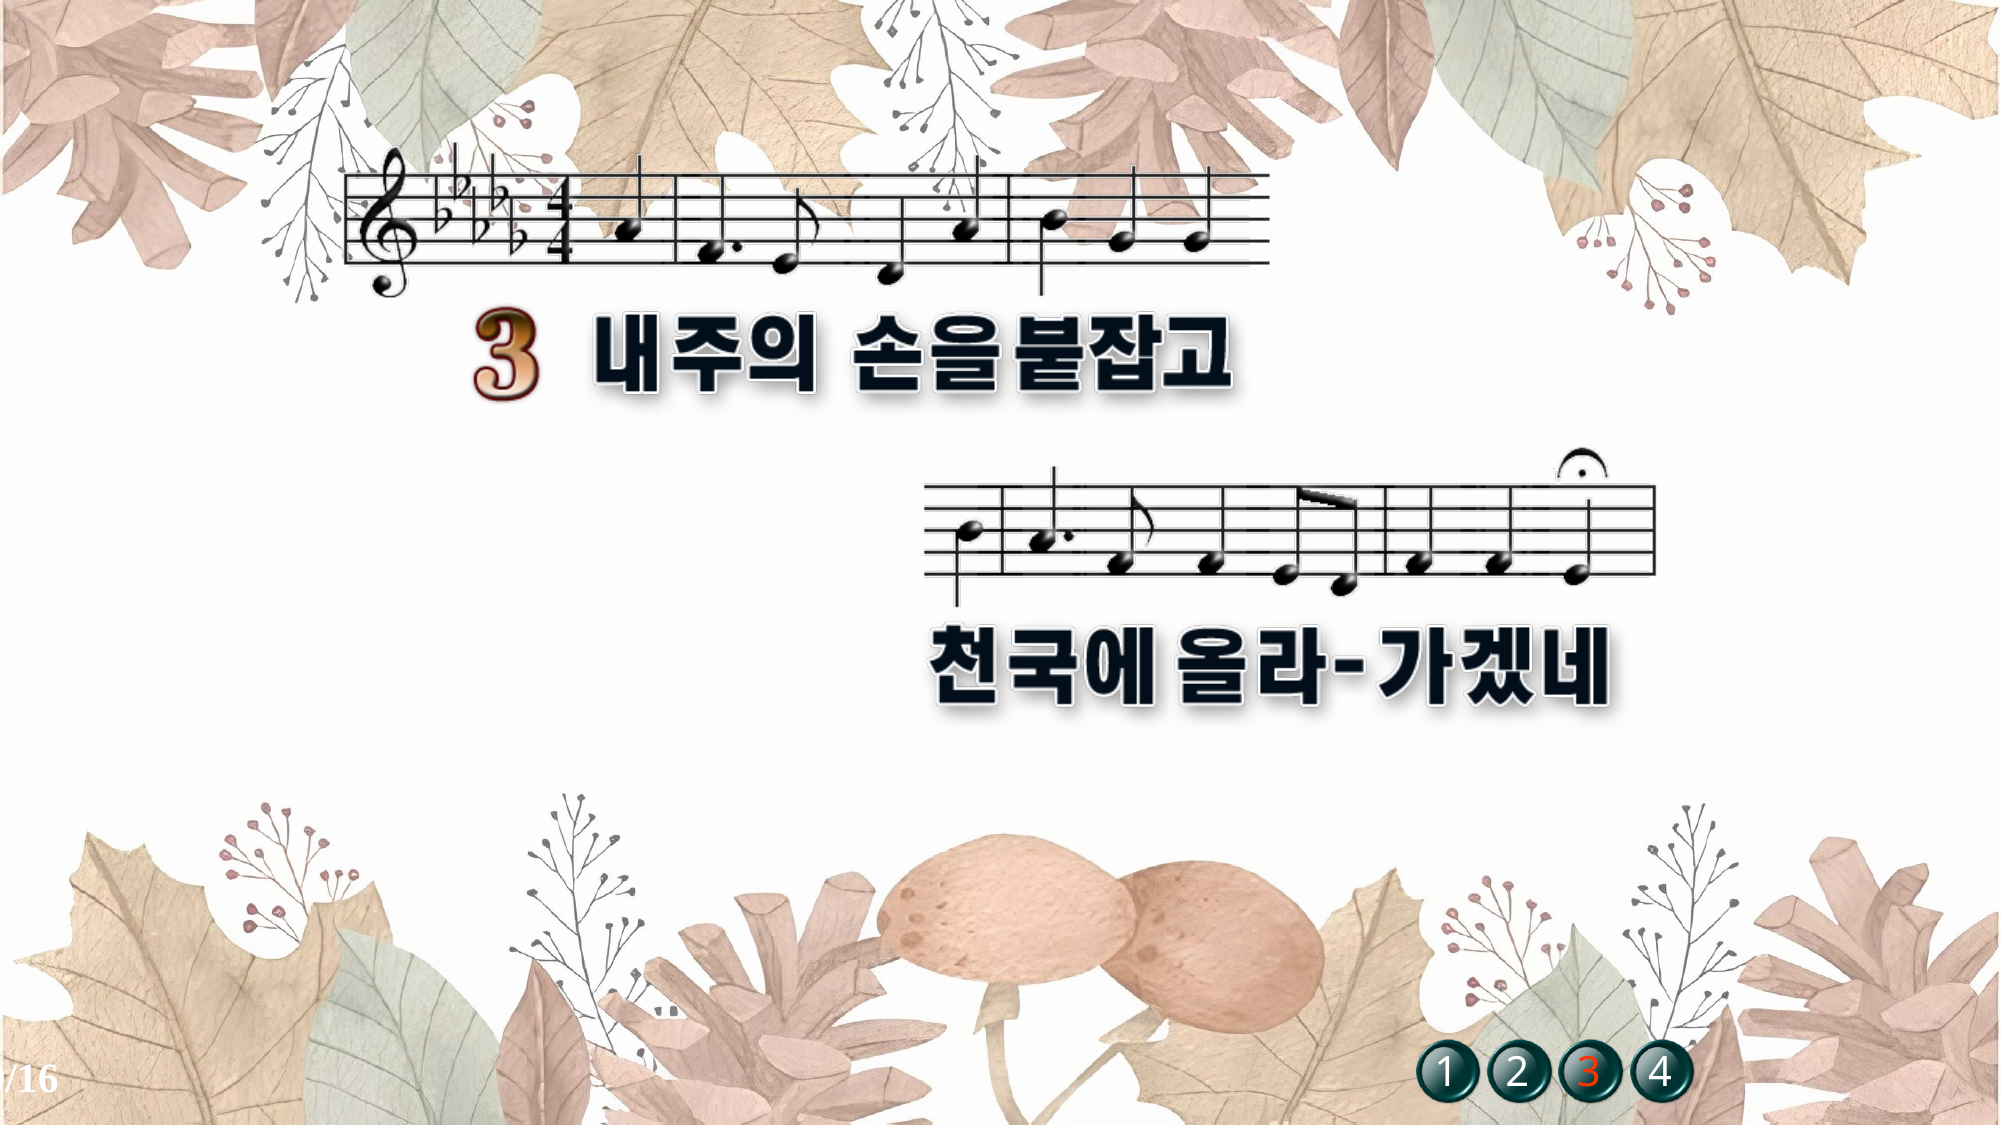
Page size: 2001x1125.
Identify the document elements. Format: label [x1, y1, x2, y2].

text_box [1484, 1035, 1555, 1106]
text_box [1555, 1035, 1626, 1106]
text_box [1627, 1035, 1697, 1106]
picture [0, 0, 2001, 1125]
text_box [1413, 1035, 1484, 1106]
